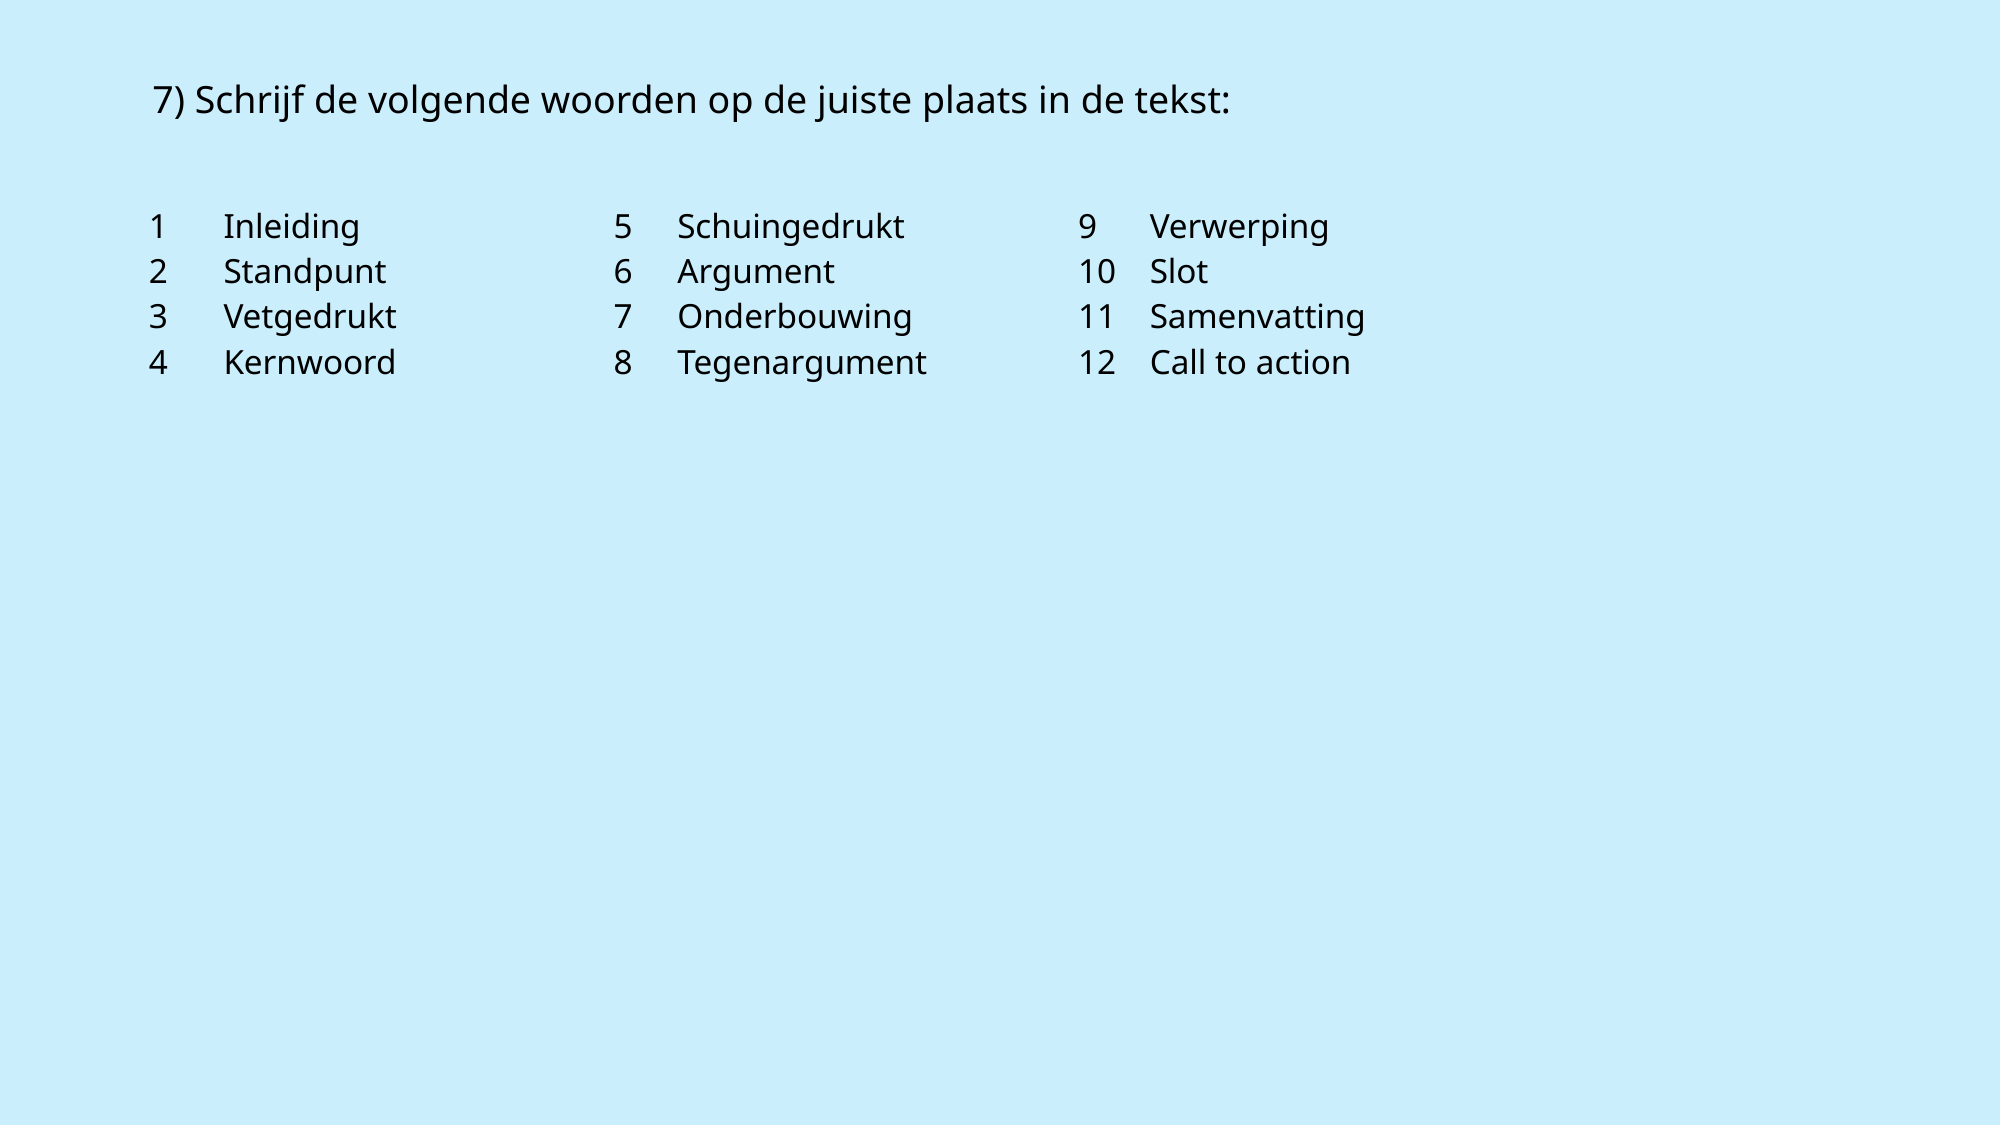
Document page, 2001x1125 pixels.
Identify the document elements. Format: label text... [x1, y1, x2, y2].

table_cell 4 [137, 339, 212, 384]
table_header 1 [137, 203, 212, 248]
table_cell Kernwoord [212, 339, 602, 384]
table_cell Standpunt [212, 248, 602, 293]
table_cell 8 [602, 339, 666, 384]
table_cell 2 [137, 248, 212, 293]
table_cell Vetgedrukt [212, 293, 602, 339]
table_cell 3 [137, 293, 212, 339]
table_cell Argument [666, 248, 1067, 293]
table_cell 7 [602, 293, 666, 339]
list 7) Schrijf de volgende woorden op de juiste plaats in de tekst: [137, 74, 1863, 1014]
table_header 5 [602, 203, 666, 248]
table_cell Slot [1139, 248, 1532, 293]
table_header Schuingedrukt [666, 203, 1067, 248]
table_cell Tegenargument [666, 339, 1067, 384]
table_header Inleiding [212, 203, 602, 248]
table_cell 12 [1067, 339, 1139, 384]
table_cell Samenvatting [1139, 293, 1532, 339]
table_cell Call to action [1139, 339, 1532, 384]
table_cell 10 [1067, 248, 1139, 293]
table_header Verwerping [1139, 203, 1532, 248]
table_cell 11 [1067, 293, 1139, 339]
table_header 9 [1067, 203, 1139, 248]
table_cell 6 [602, 248, 666, 293]
table_cell Onderbouwing [666, 293, 1067, 339]
